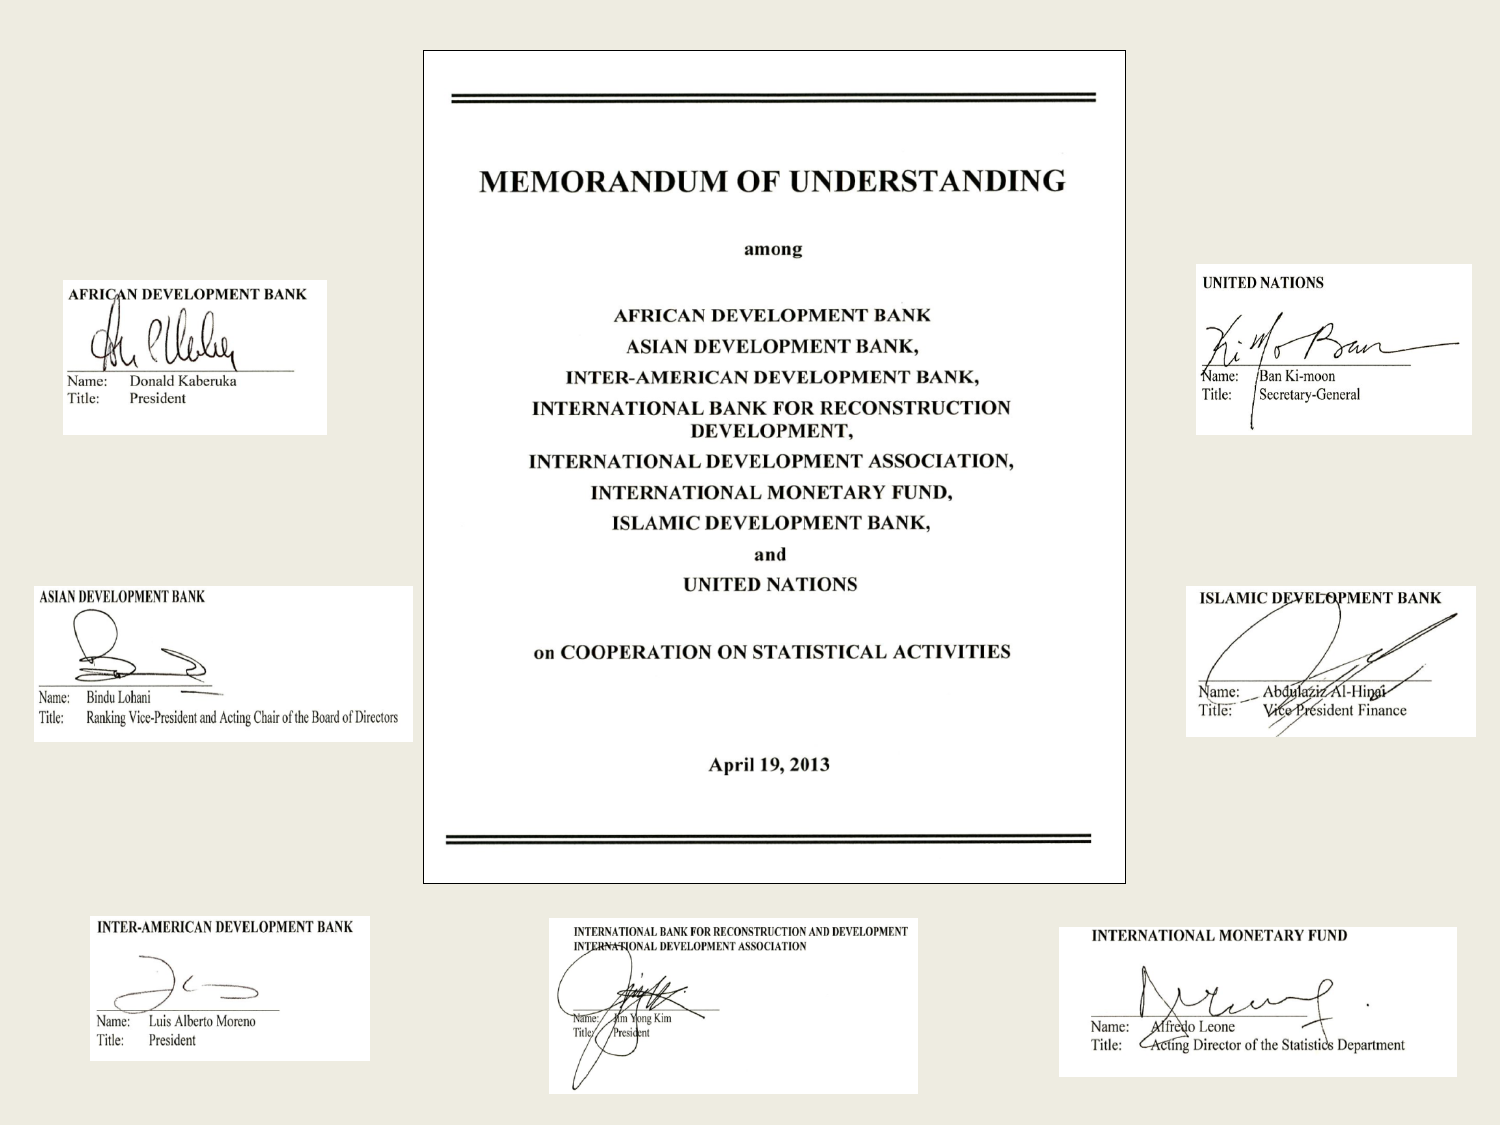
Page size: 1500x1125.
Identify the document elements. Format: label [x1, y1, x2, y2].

picture [89, 916, 370, 1061]
picture [34, 586, 413, 742]
picture [1196, 263, 1473, 436]
picture [1059, 927, 1457, 1078]
picture [549, 918, 918, 1094]
picture [1185, 586, 1476, 737]
picture [423, 49, 1126, 884]
picture [63, 280, 327, 436]
